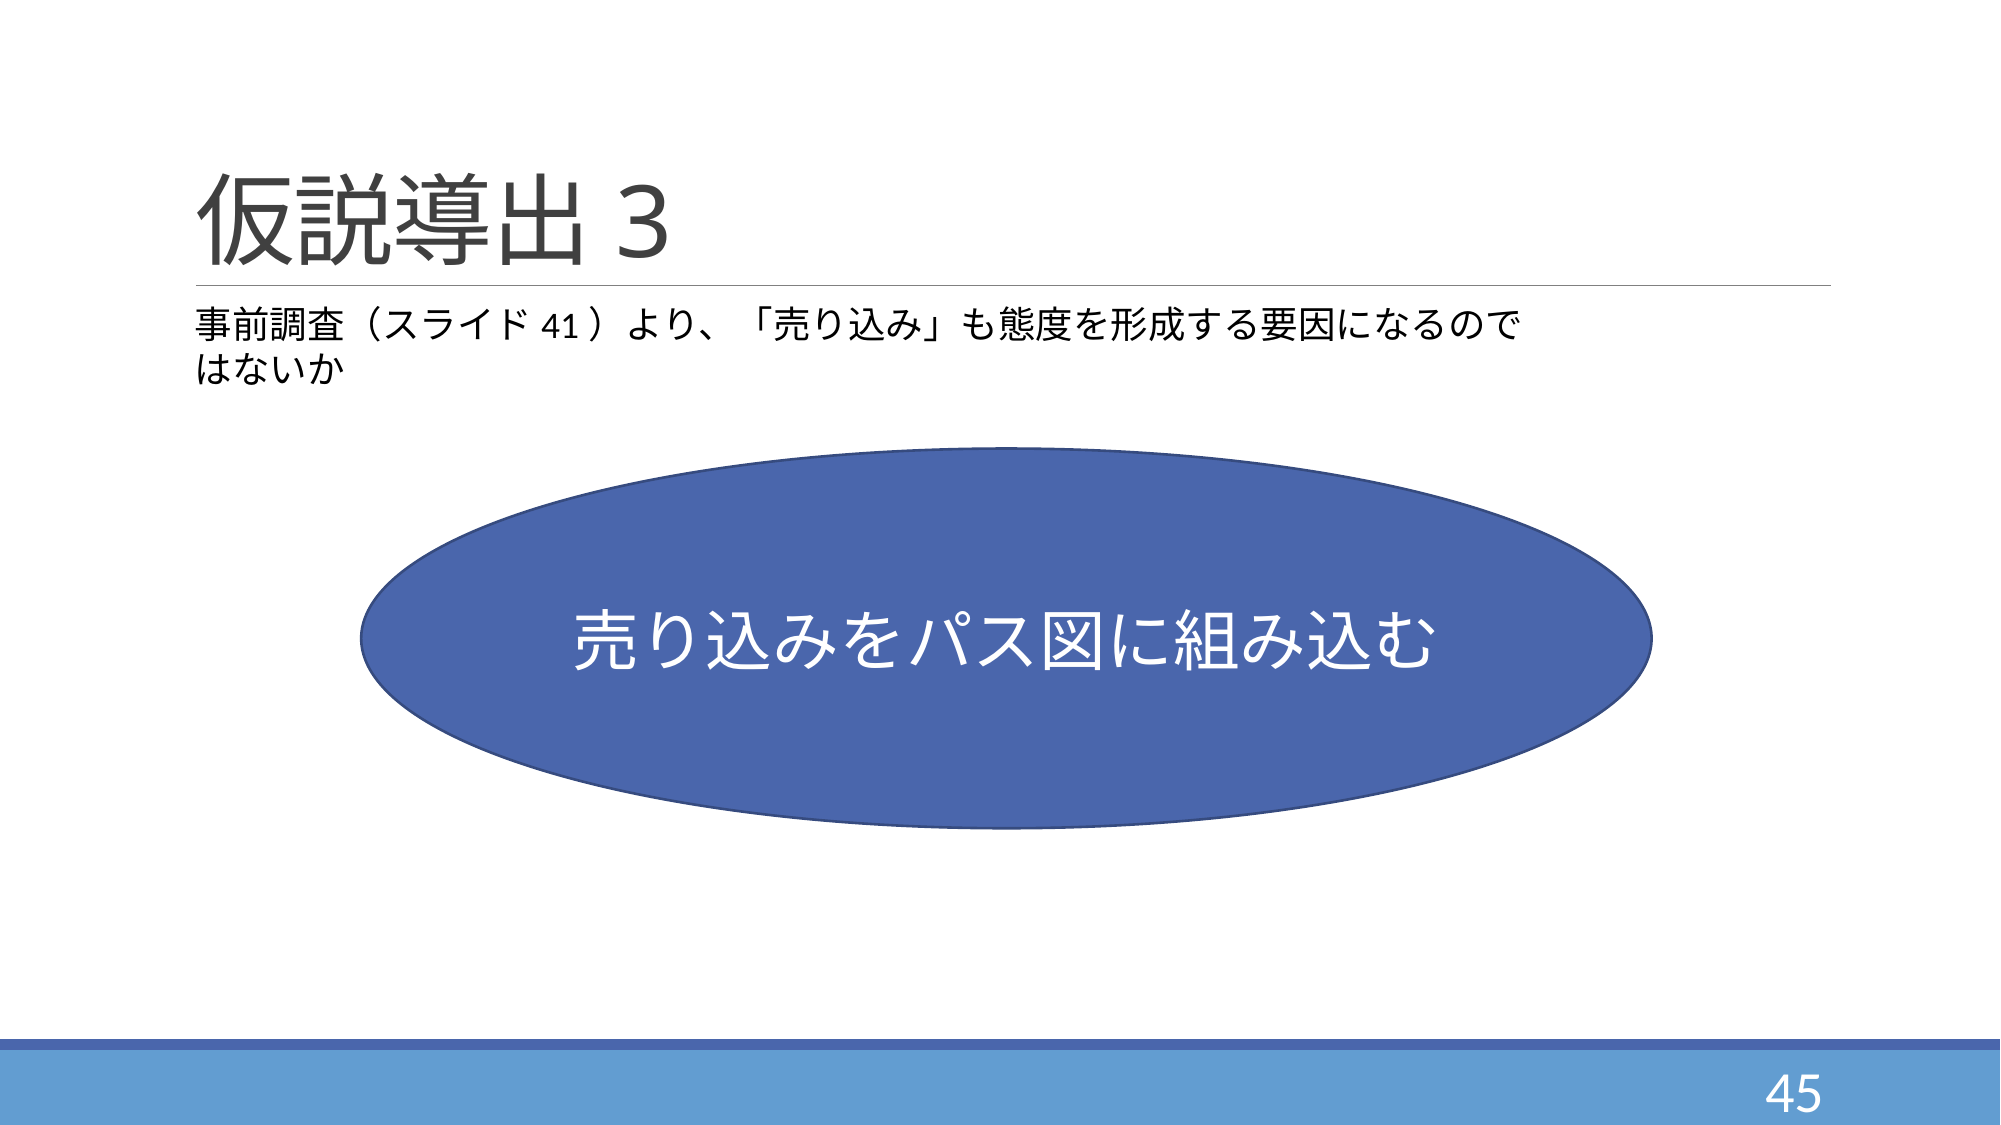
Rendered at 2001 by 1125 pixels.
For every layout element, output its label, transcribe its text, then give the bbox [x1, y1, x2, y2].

slide_number 45 [1624, 1059, 1840, 1120]
title 仮説導出3 [180, 47, 1830, 285]
text_box 事前調査（スライド41）より、「売り込み」も態度を形成する要因になるのではないか [180, 293, 1568, 399]
text_box 売り込みをパス図に組み込む [359, 447, 1653, 830]
